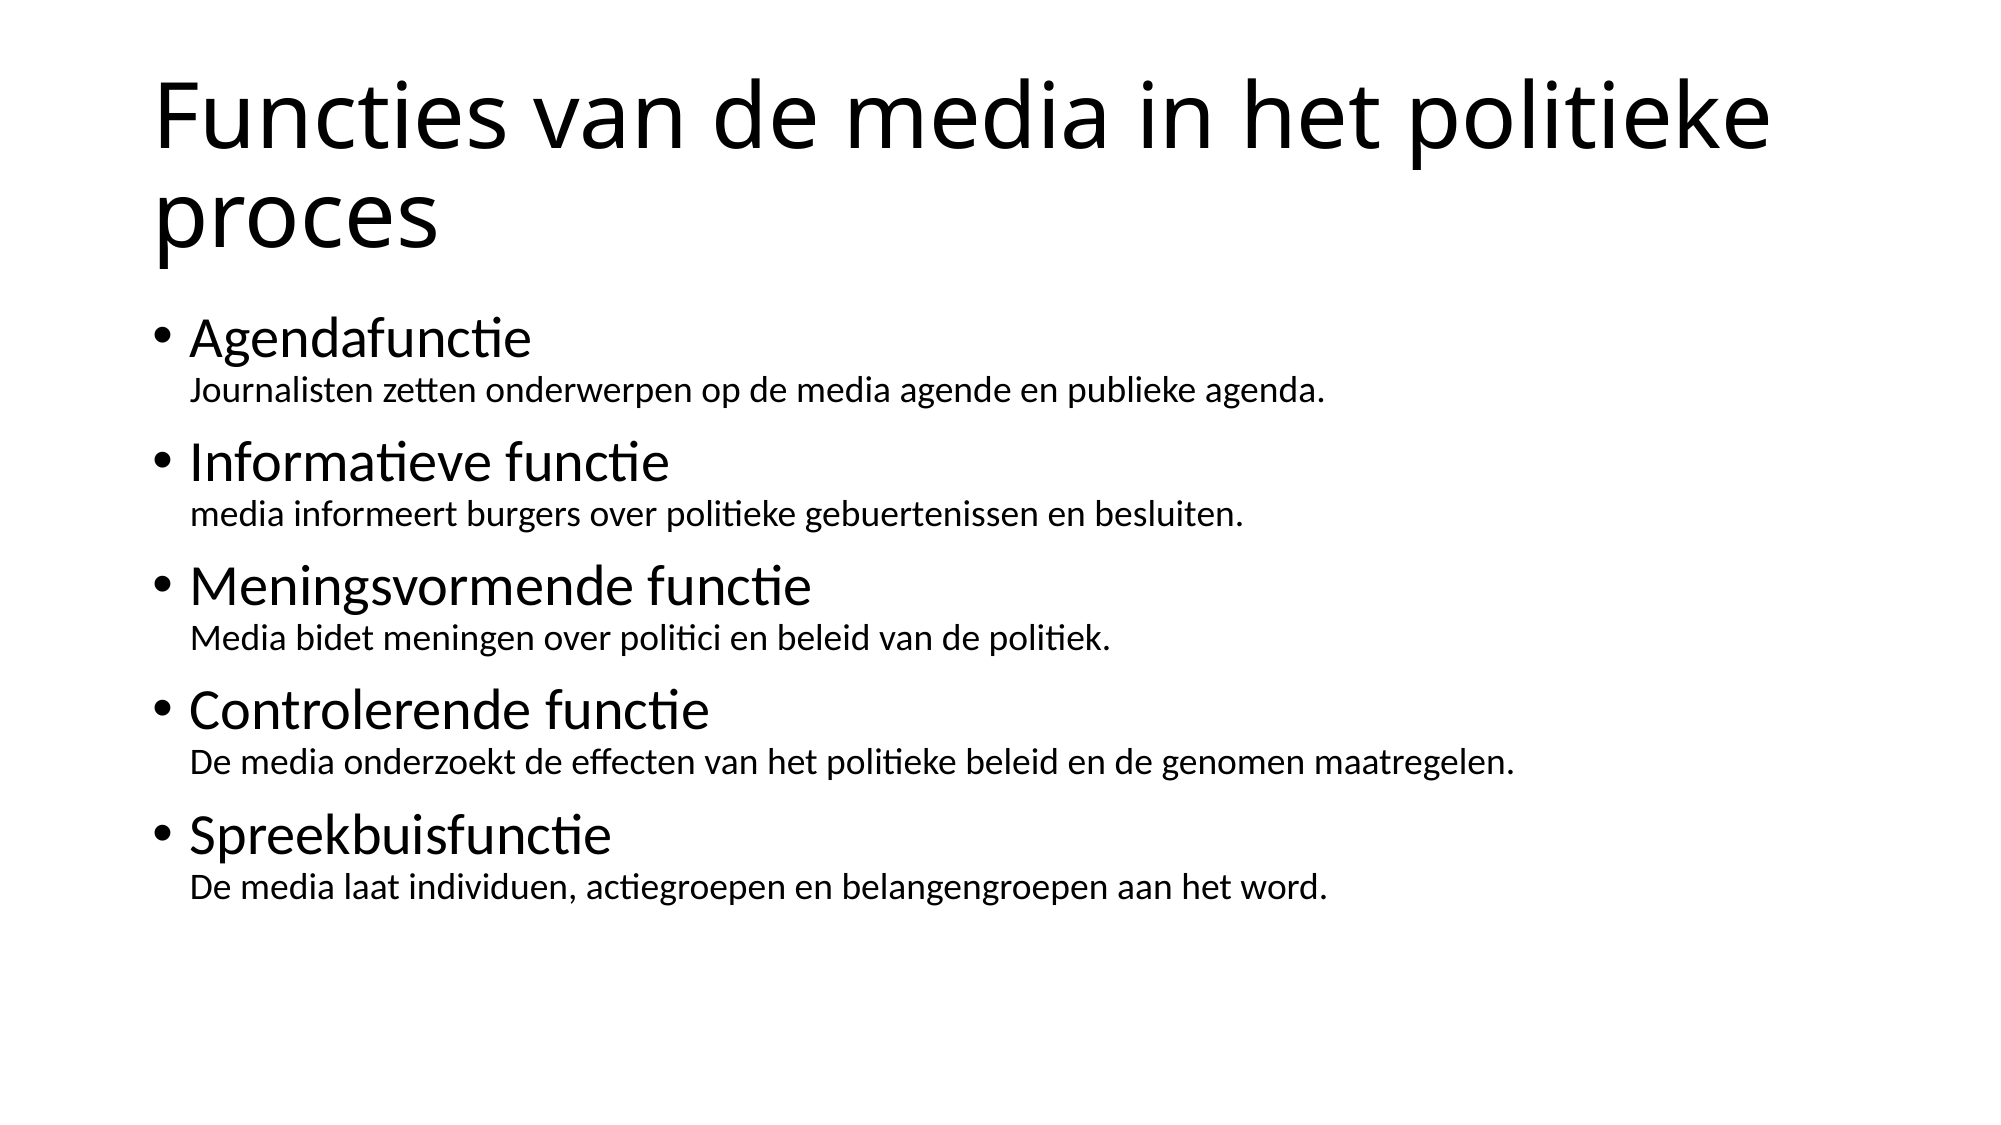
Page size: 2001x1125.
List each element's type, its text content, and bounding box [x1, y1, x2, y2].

list Agendafunctie Journalisten zetten onderwerpen op de media agende en publieke agenda. Informatieve functie media informeert burgers over politieke gebuertenissen en besluiten. Meningsvormende functie Media bidet meningen over politici en beleid van de politiek. Controlerende functie De media onderzoekt de effecten van het politieke beleid en de genomen maatregelen. Spreekbuisfunctie De media laat individuen, actiegroepen en belangengroepen aan het word. [137, 299, 1936, 1014]
title Functies van de media in het politieke proces [137, 59, 1863, 278]
